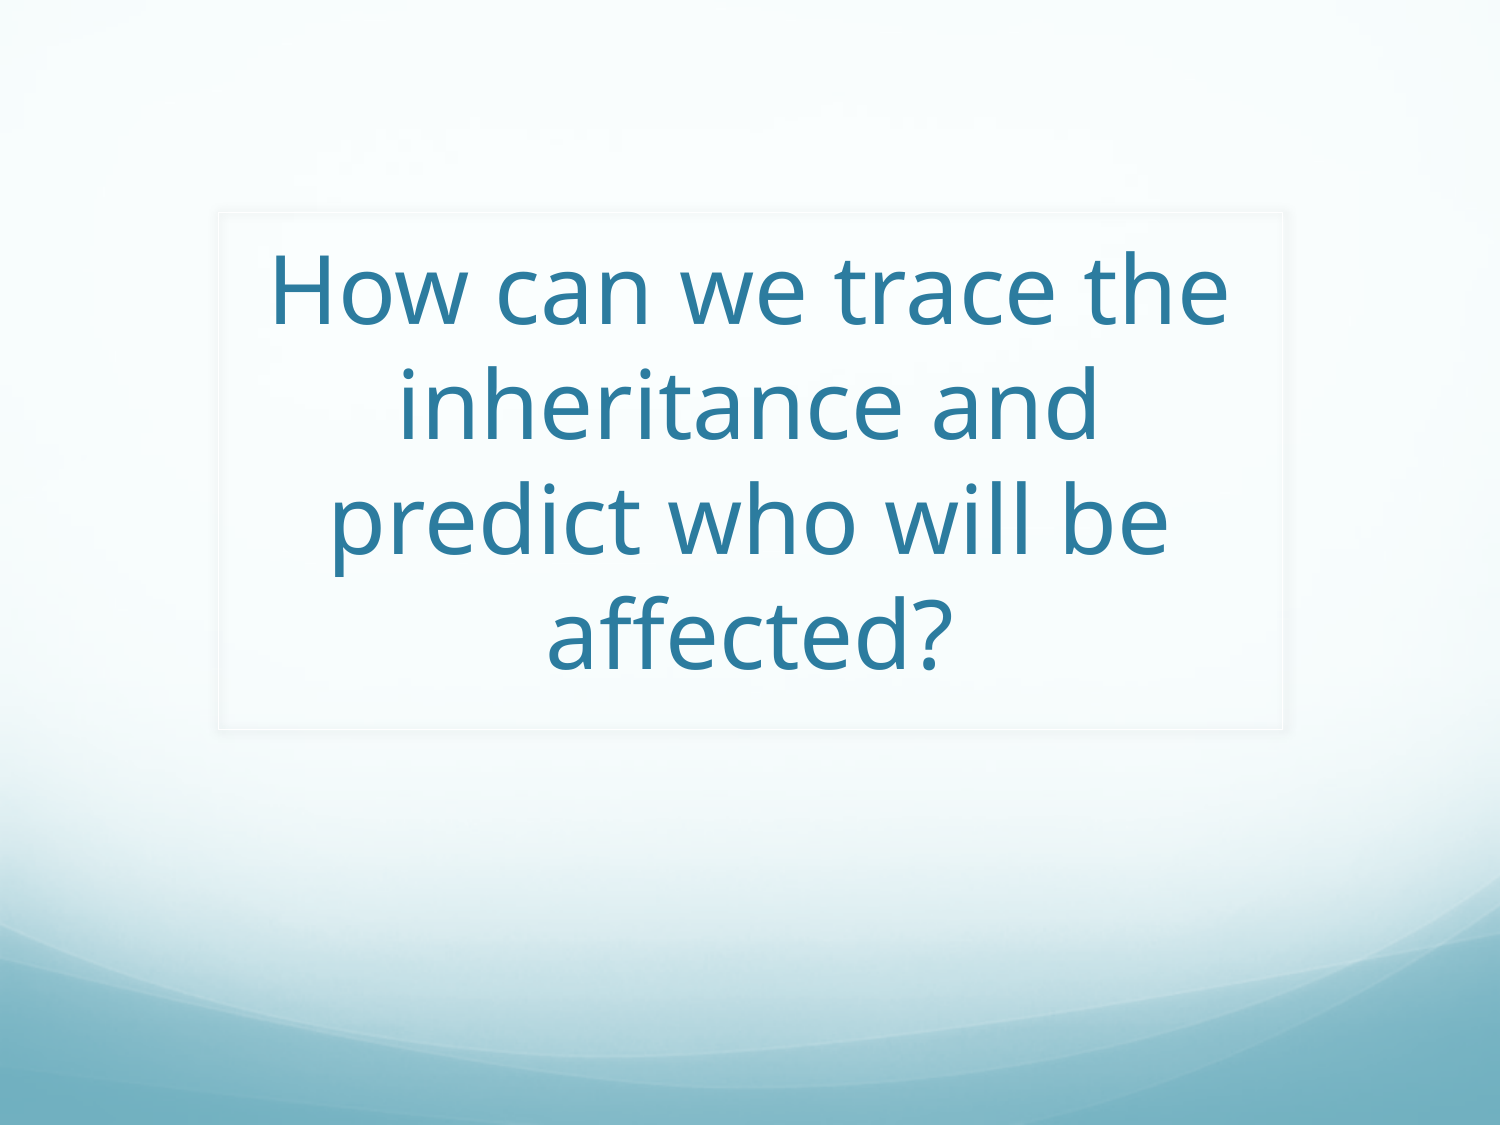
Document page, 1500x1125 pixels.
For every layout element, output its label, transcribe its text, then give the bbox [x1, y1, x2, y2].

title How can we trace the inheritance and predict who will be affected? [217, 413, 1283, 697]
